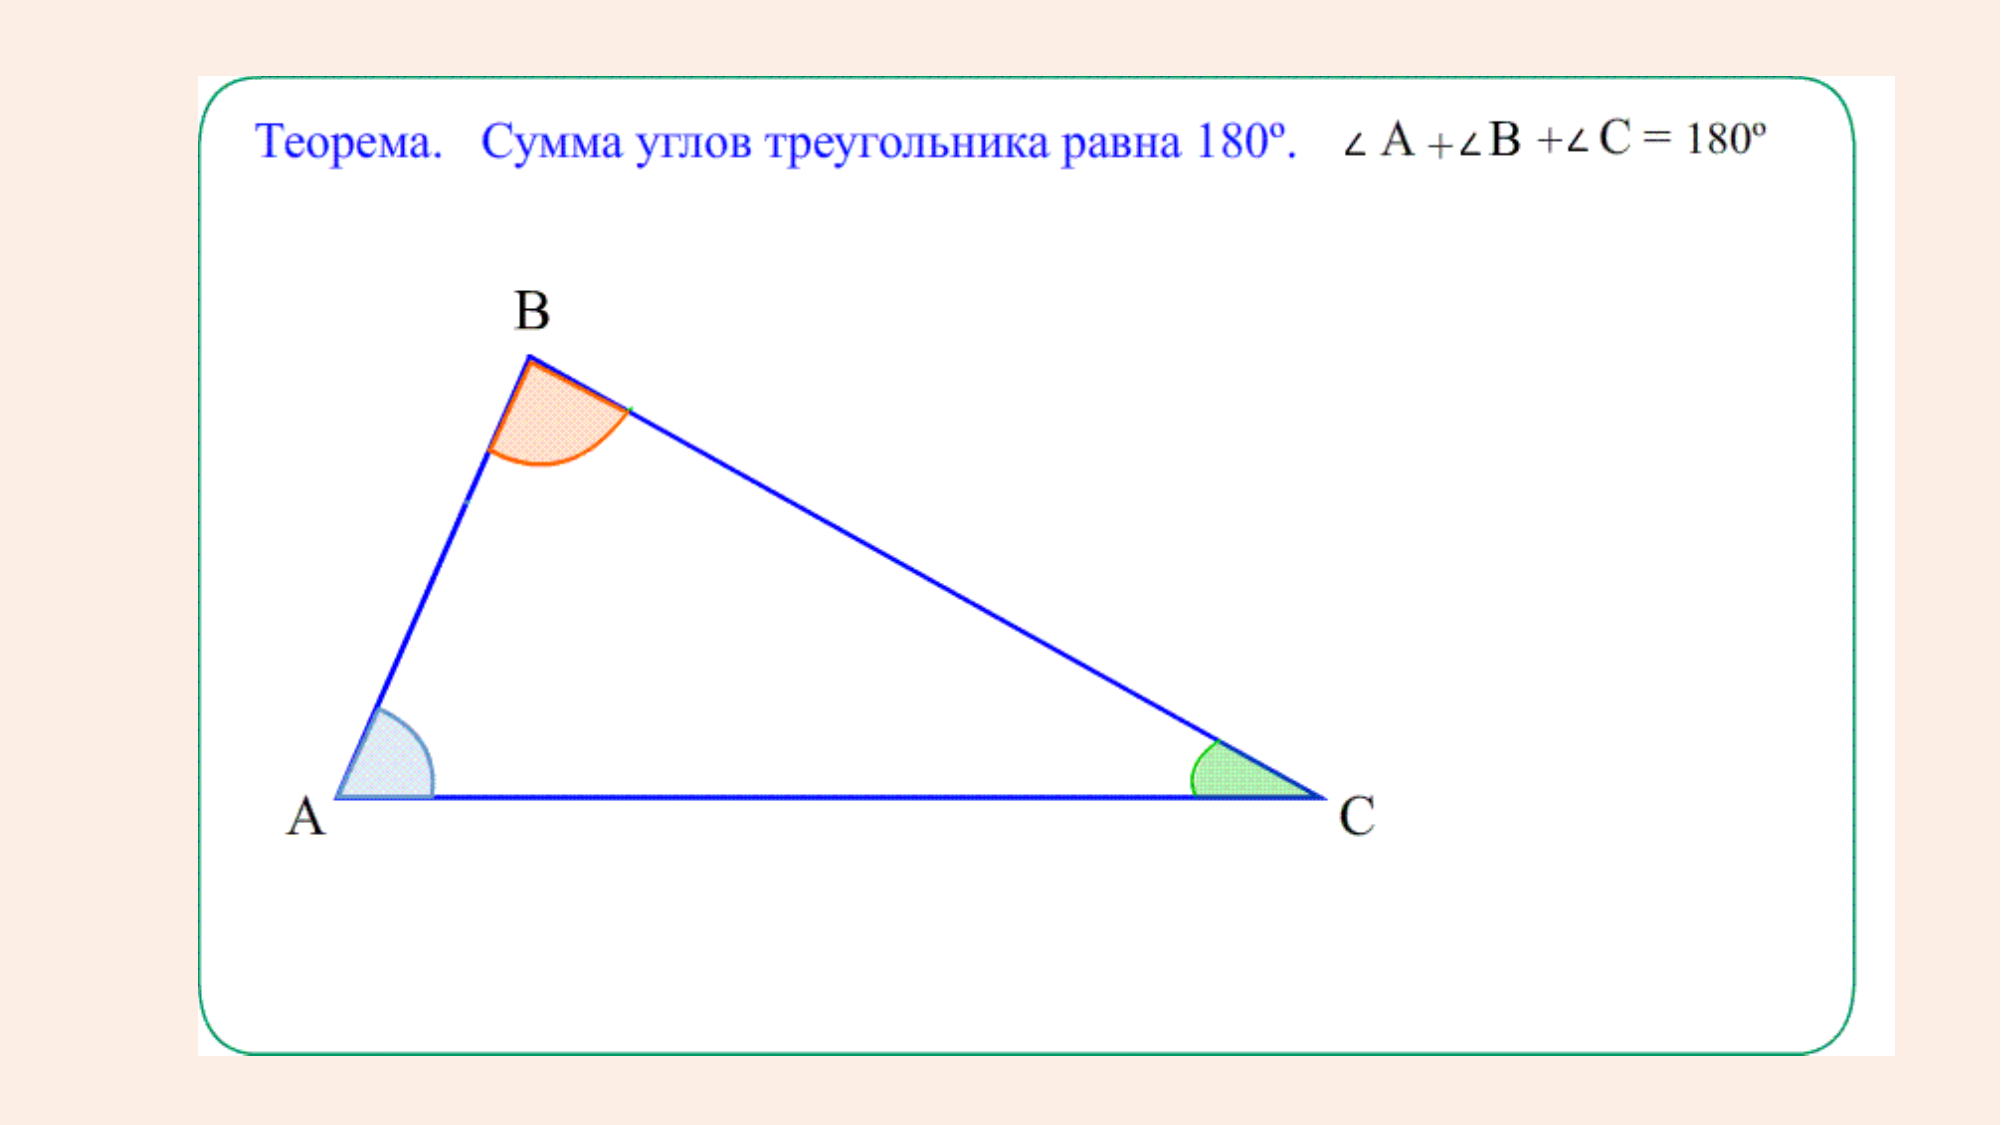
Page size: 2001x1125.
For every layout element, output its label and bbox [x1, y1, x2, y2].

picture [198, 76, 1895, 1056]
